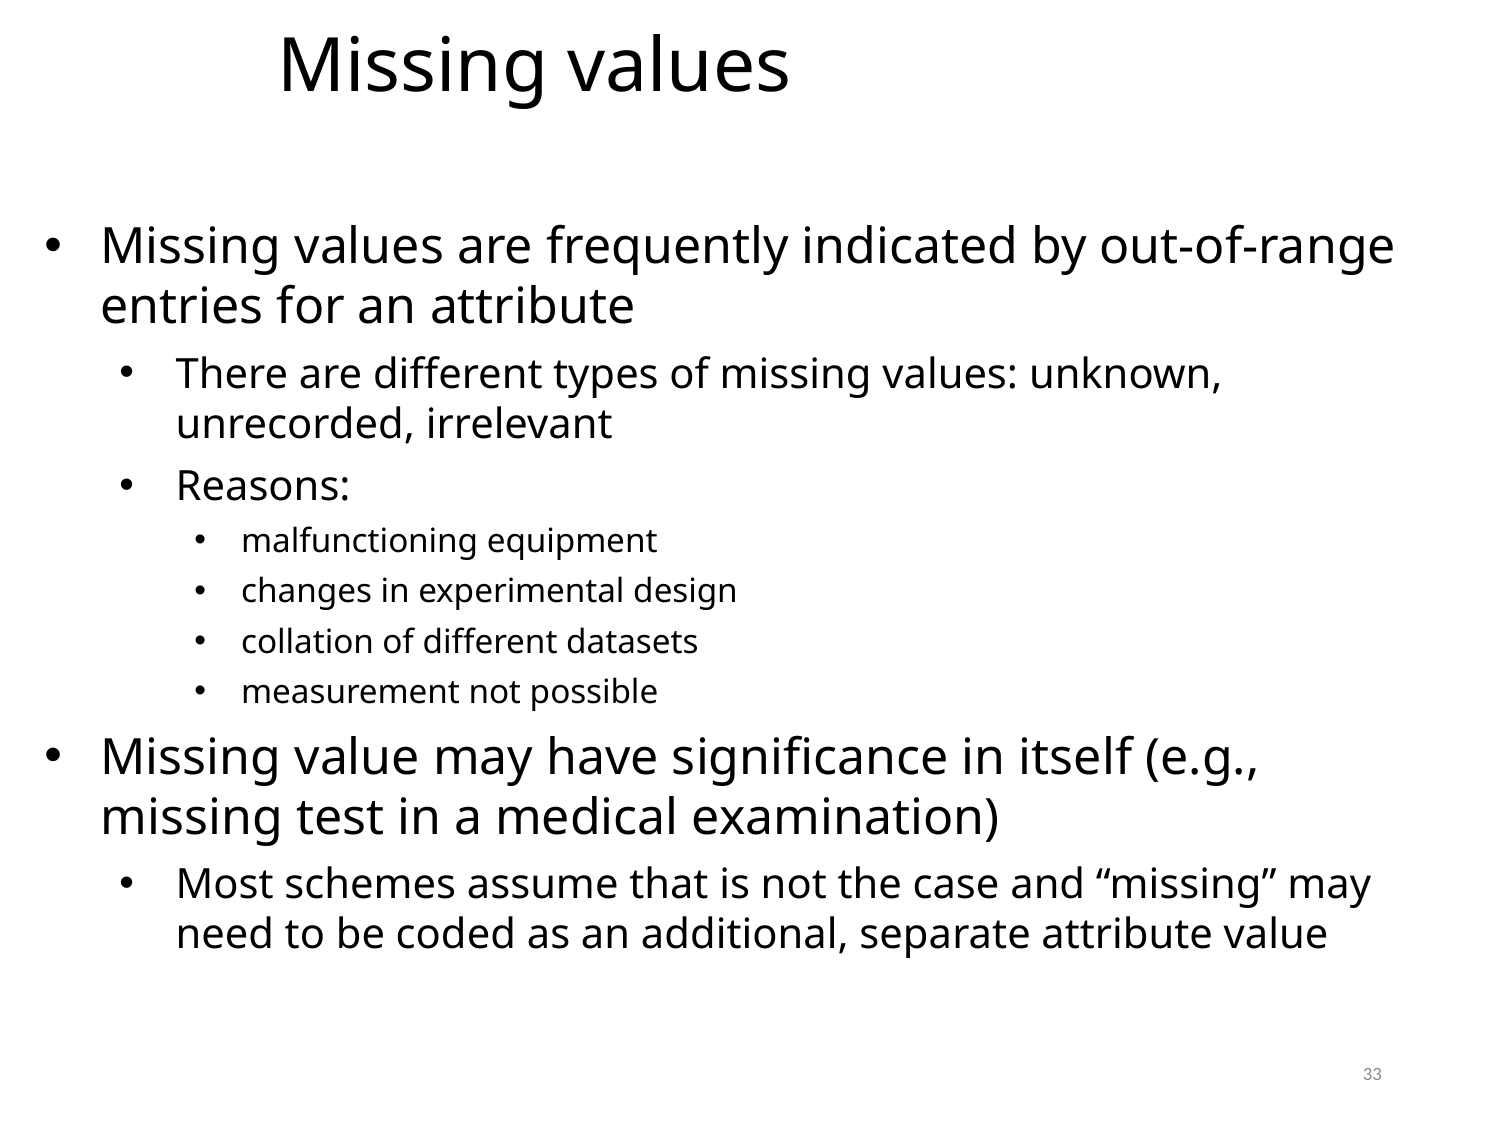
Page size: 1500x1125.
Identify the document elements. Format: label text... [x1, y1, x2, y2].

title Missing values [262, 0, 1500, 148]
slide_number 33 [1059, 1042, 1397, 1103]
text_box Missing values are frequently indicated by out-of-range entries for an attribute There are different types of missing values: unknown, unrecorded, irrelevant Reasons: malfunctioning equipment changes in experimental design collation of different datasets measurement not possible Missing value may have significance in itself (e.g., missing test in a medical examination) Most schemes assume that is not the case and “missing” may need to be coded as an additional, separate attribute value [29, 206, 1447, 965]
